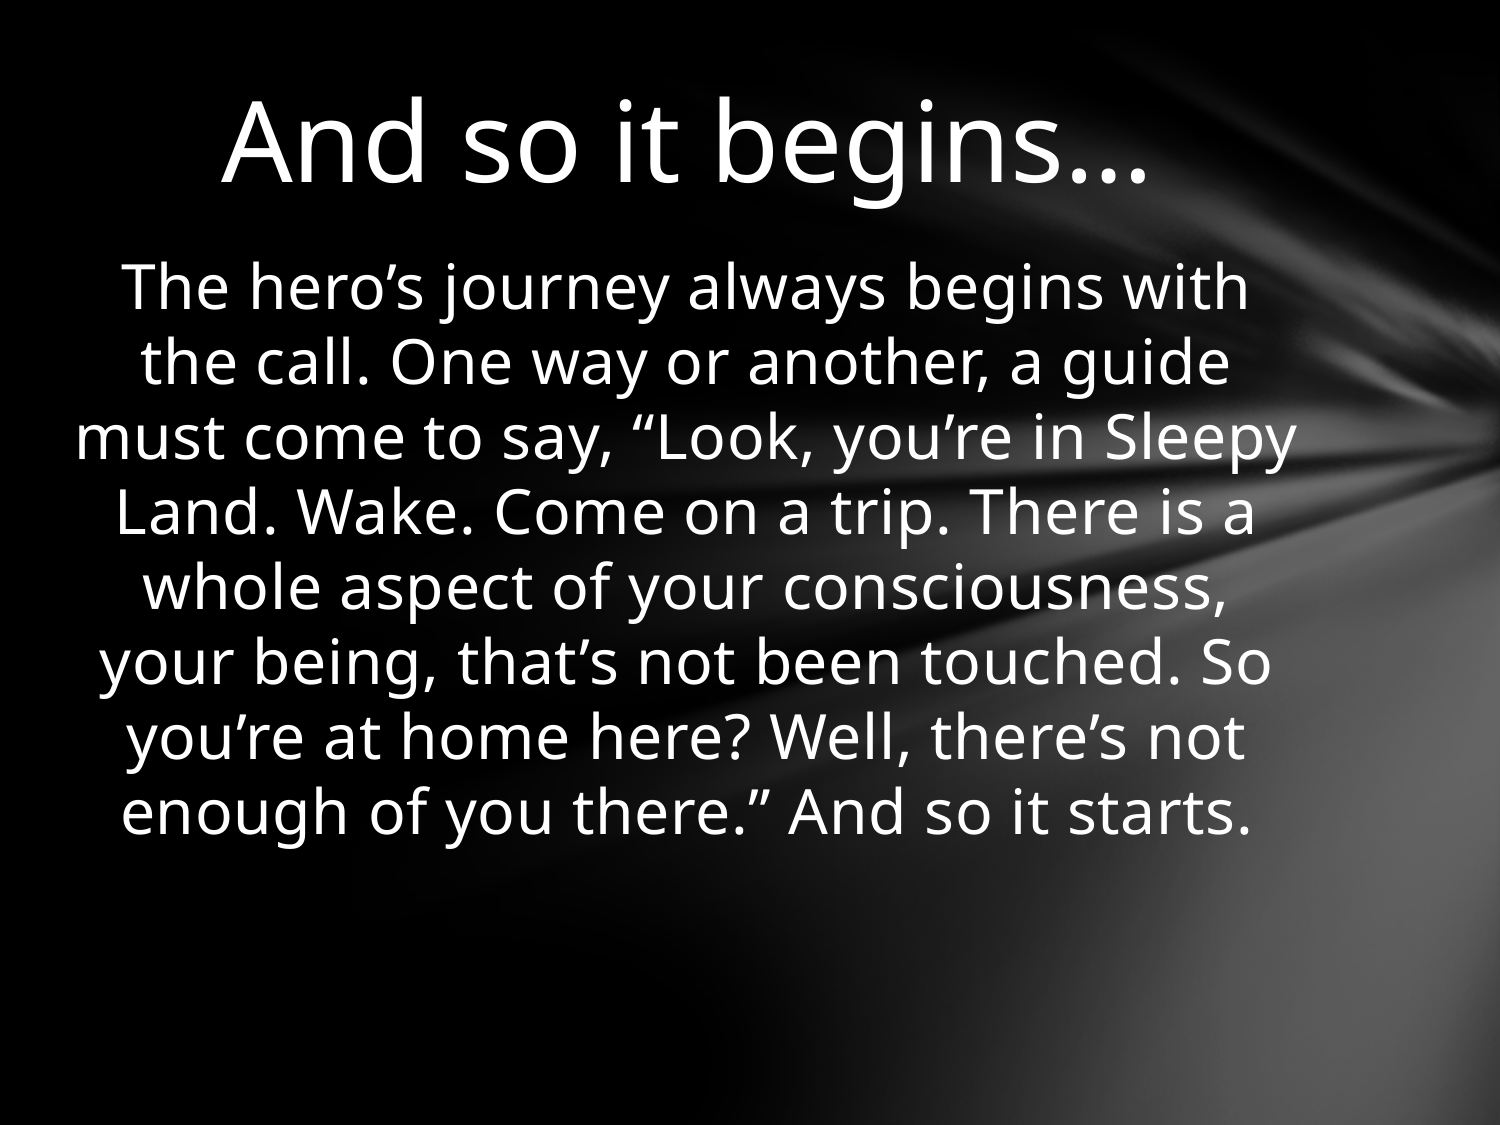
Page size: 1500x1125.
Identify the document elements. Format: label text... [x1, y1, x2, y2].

title And so it begins… [57, 37, 1318, 213]
list The hero’s journey always begins with the call. One way or another, a guide must come to say, “Look, you’re in Sleepy Land. Wake. Come on a trip. There is a whole aspect of your consciousness, your being, that’s not been touched. So you’re at home here? Well, there’s not enough of you there.” And so it starts. [57, 239, 1318, 1015]
